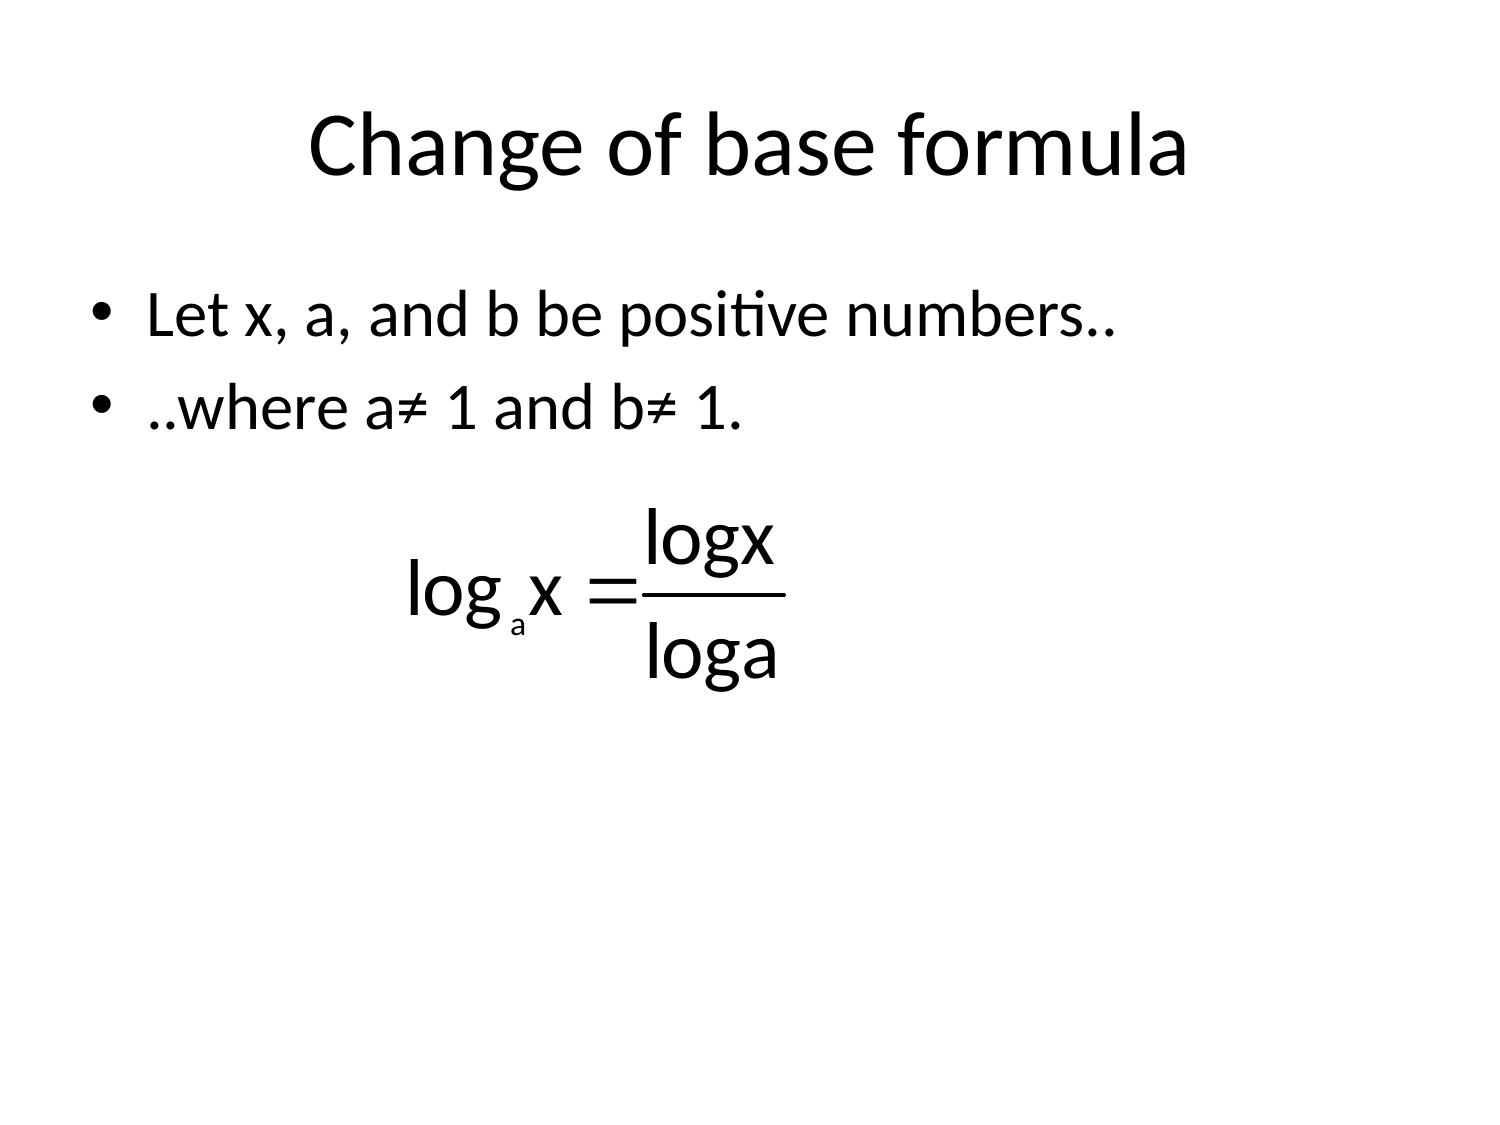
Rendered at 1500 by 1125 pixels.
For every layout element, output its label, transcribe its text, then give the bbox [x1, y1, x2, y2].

list Let x, a, and b be positive numbers.. ..where a≠ 1 and b≠ 1. [75, 262, 1425, 1005]
title Change of base formula [75, 45, 1425, 233]
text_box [398, 487, 803, 710]
